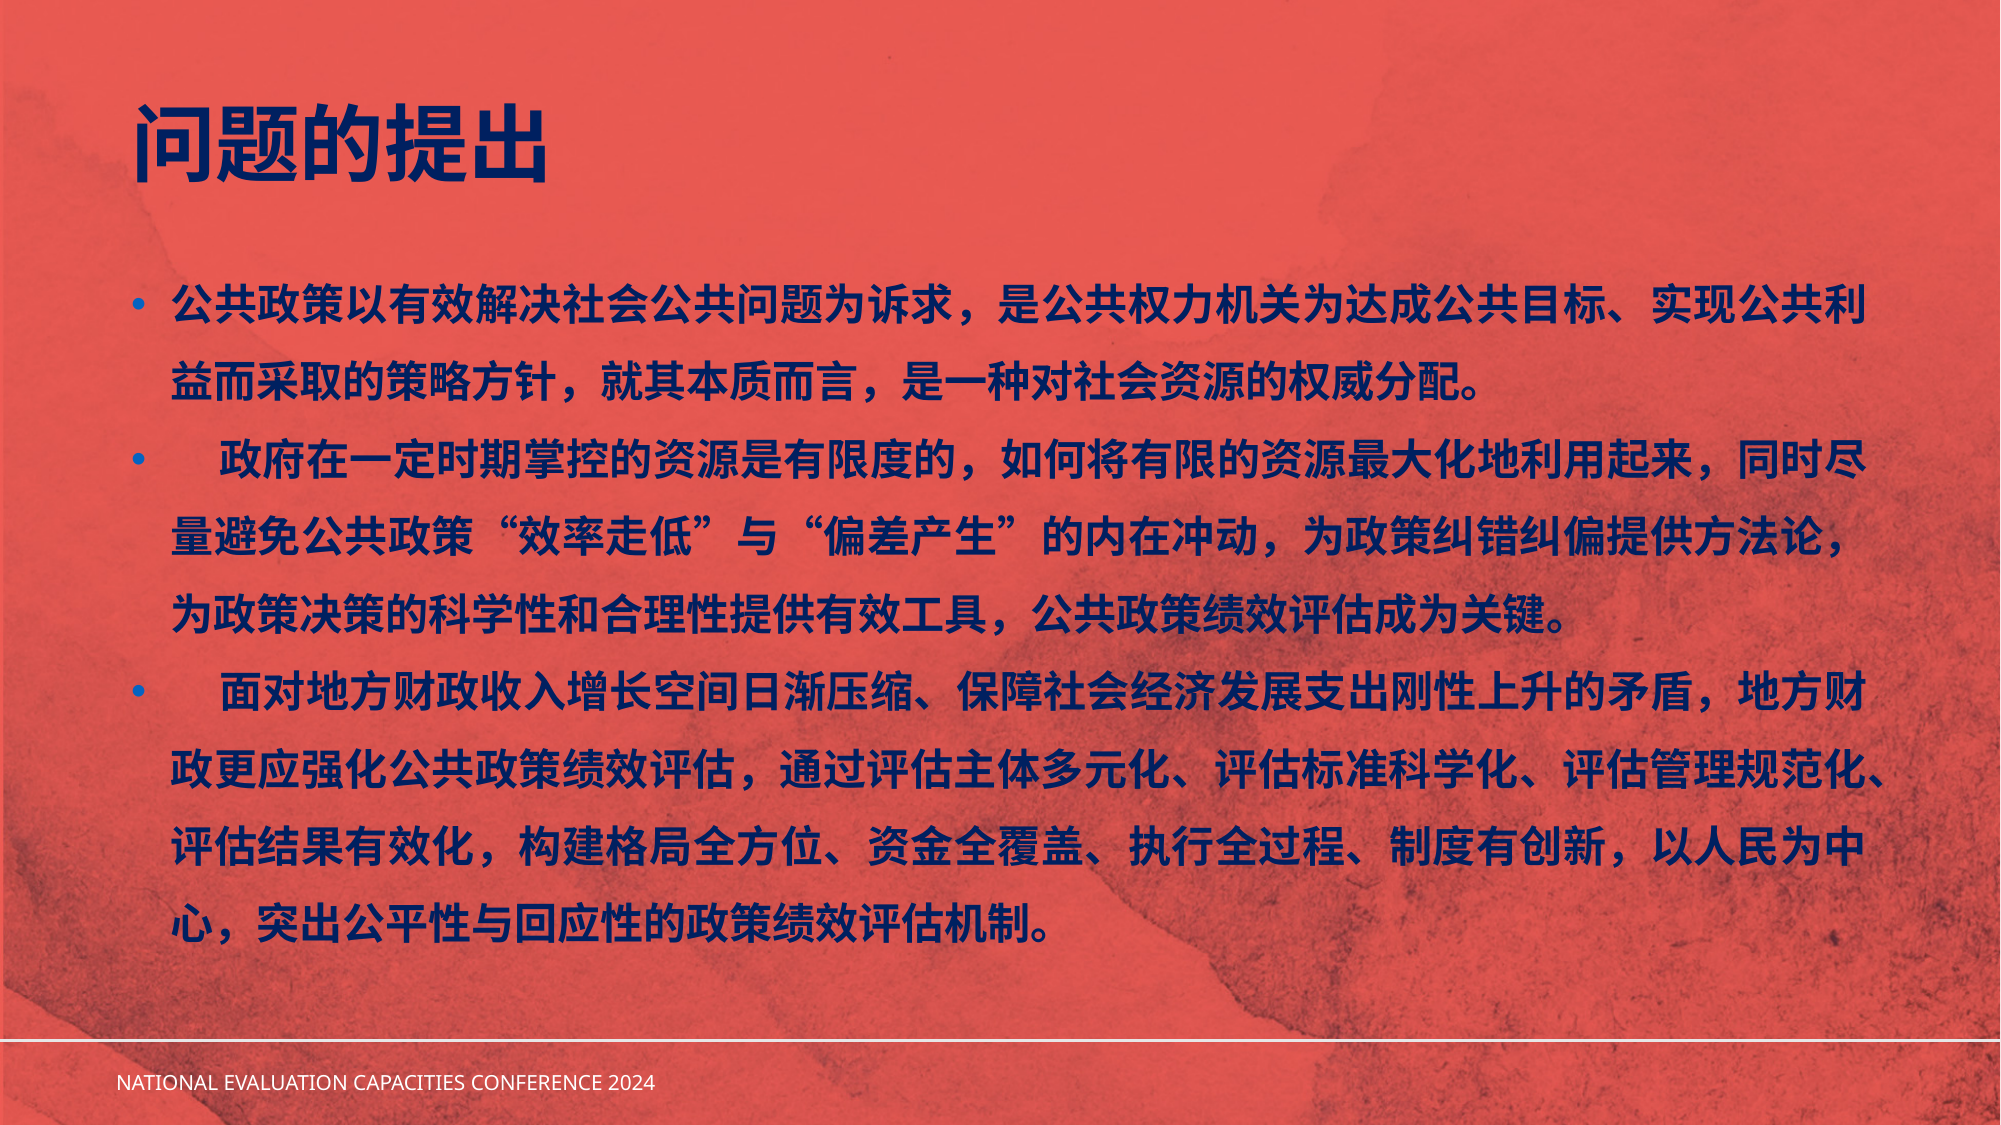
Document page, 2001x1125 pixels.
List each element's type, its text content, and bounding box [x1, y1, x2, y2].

picture [0, 0, 2001, 1125]
title 问题的提出 [116, 95, 1884, 202]
list 公共政策以有效解决社会公共问题为诉求，是公共权力机关为达成公共目标、实现公共利益而采取的策略方针，就其本质而言，是一种对社会资源的权威分配。 政府在一定时期掌控的资源是有限度的，如何将有限的资源最大化地利用起来，同时尽量避免公共政策“效率走低”与“偏差产生”的内在冲动，为政策纠错纠偏提供方法论，为政策决策的科学性和合理性提供有效工具，公共政策绩效评估成为关键。 面对地方财政收入增长空间日渐压缩、保障社会经济发展支出刚性上升的矛盾，地方财政更应强化公共政策绩效评估，通过评估主体多元化、评估标准科学化、评估管理规范化、评估结果有效化，构建格局全方位、资金全覆盖、执行全过程、制度有创新，以人民为中心，突出公平性与回应性的政策绩效评估机制。 [116, 244, 1884, 958]
